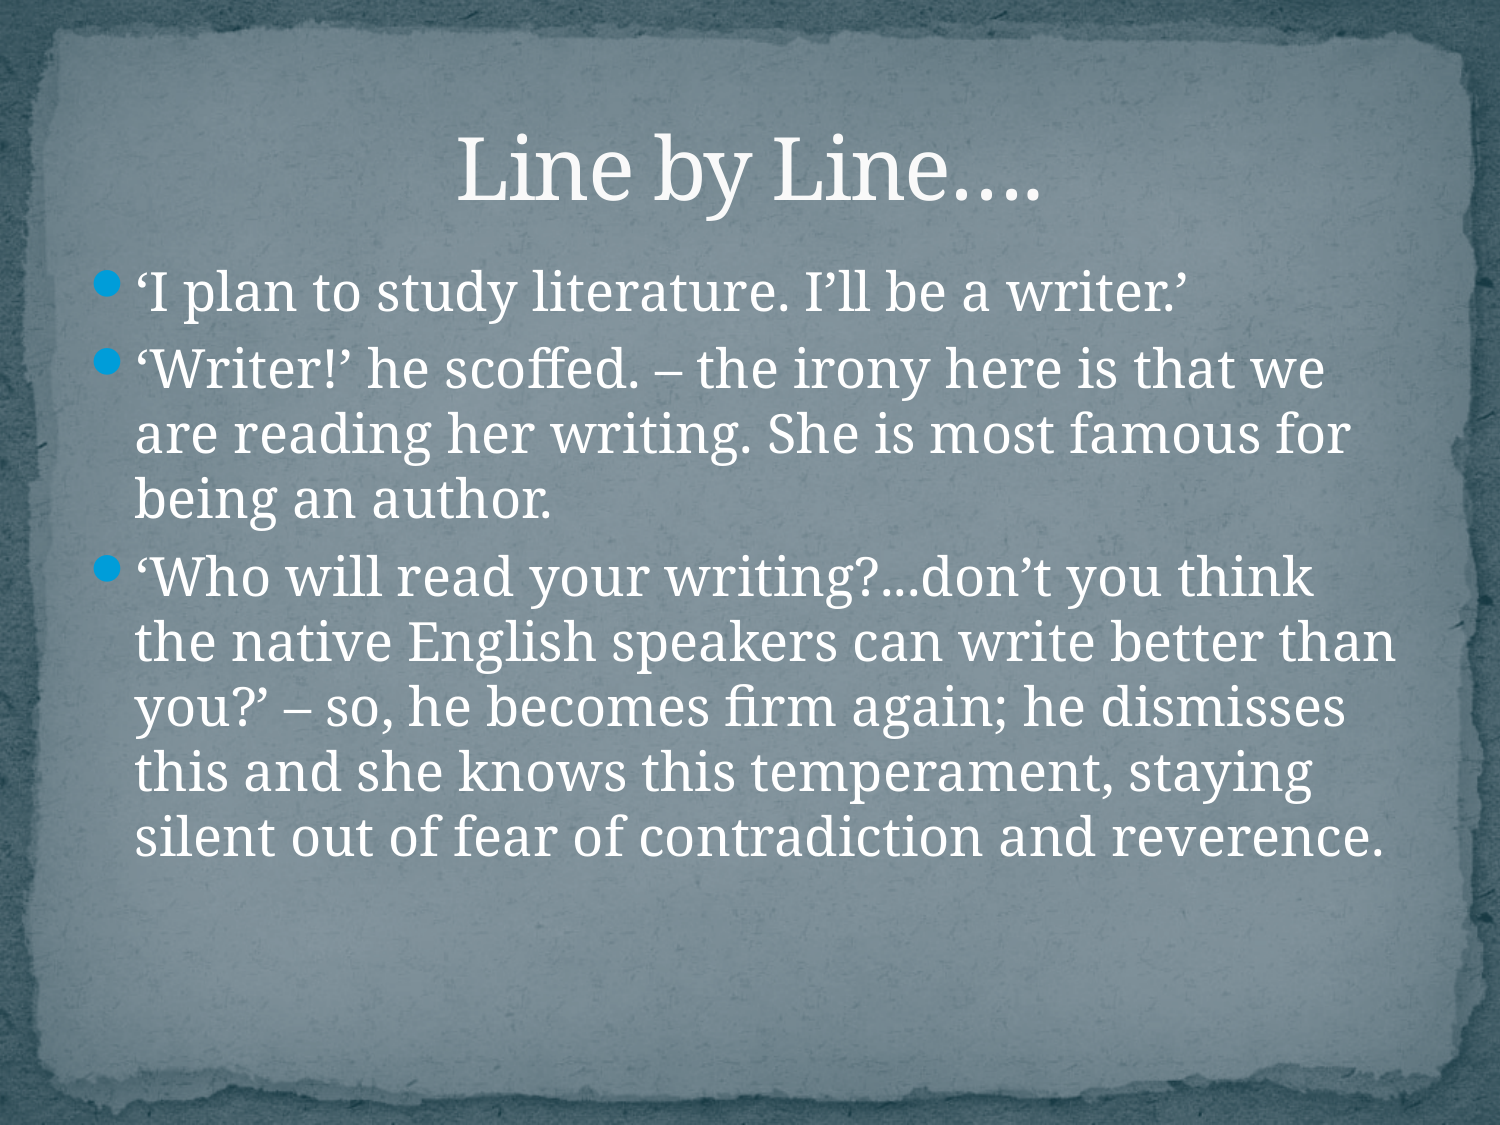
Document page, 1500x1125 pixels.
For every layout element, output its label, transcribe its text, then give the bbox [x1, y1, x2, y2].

title Line by Line…. [74, 24, 1425, 225]
list ‘I plan to study literature. I’ll be a writer.’ ‘Writer!’ he scoffed. – the irony here is that we are reading her writing. She is most famous for being an author. ‘Who will read your writing?...don’t you think the native English speakers can write better than you?’ – so, he becomes firm again; he dismisses this and she knows this temperament, staying silent out of fear of contradiction and reverence. [75, 249, 1425, 1000]
